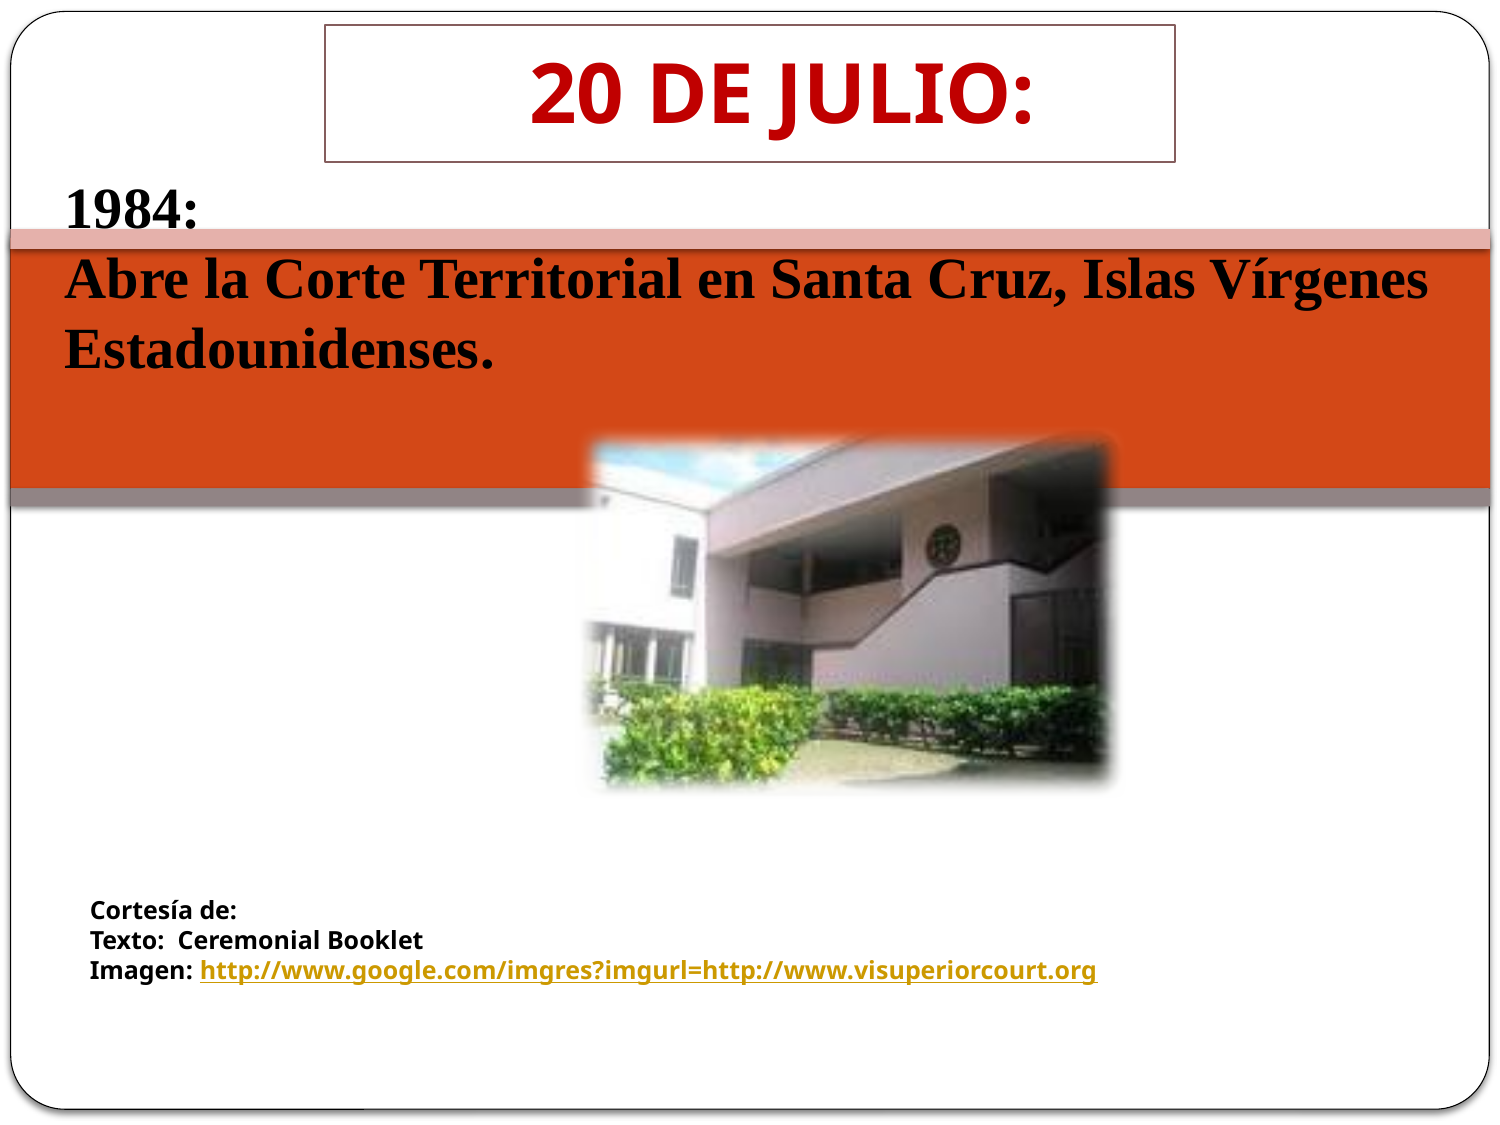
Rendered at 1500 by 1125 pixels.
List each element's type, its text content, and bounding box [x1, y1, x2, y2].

text_box 1984: Abre la Corte Territorial en Santa Cruz, Islas Vírgenes Estadounidenses. [50, 162, 1450, 388]
title 20 DE JULIO: [324, 24, 1176, 162]
picture [574, 424, 1126, 799]
text_box Cortesía de: Texto: Ceremonial Booklet Imagen: http://www.google.com/imgres?imgurl=http://www.visuperiorcourt.org [75, 887, 1300, 997]
